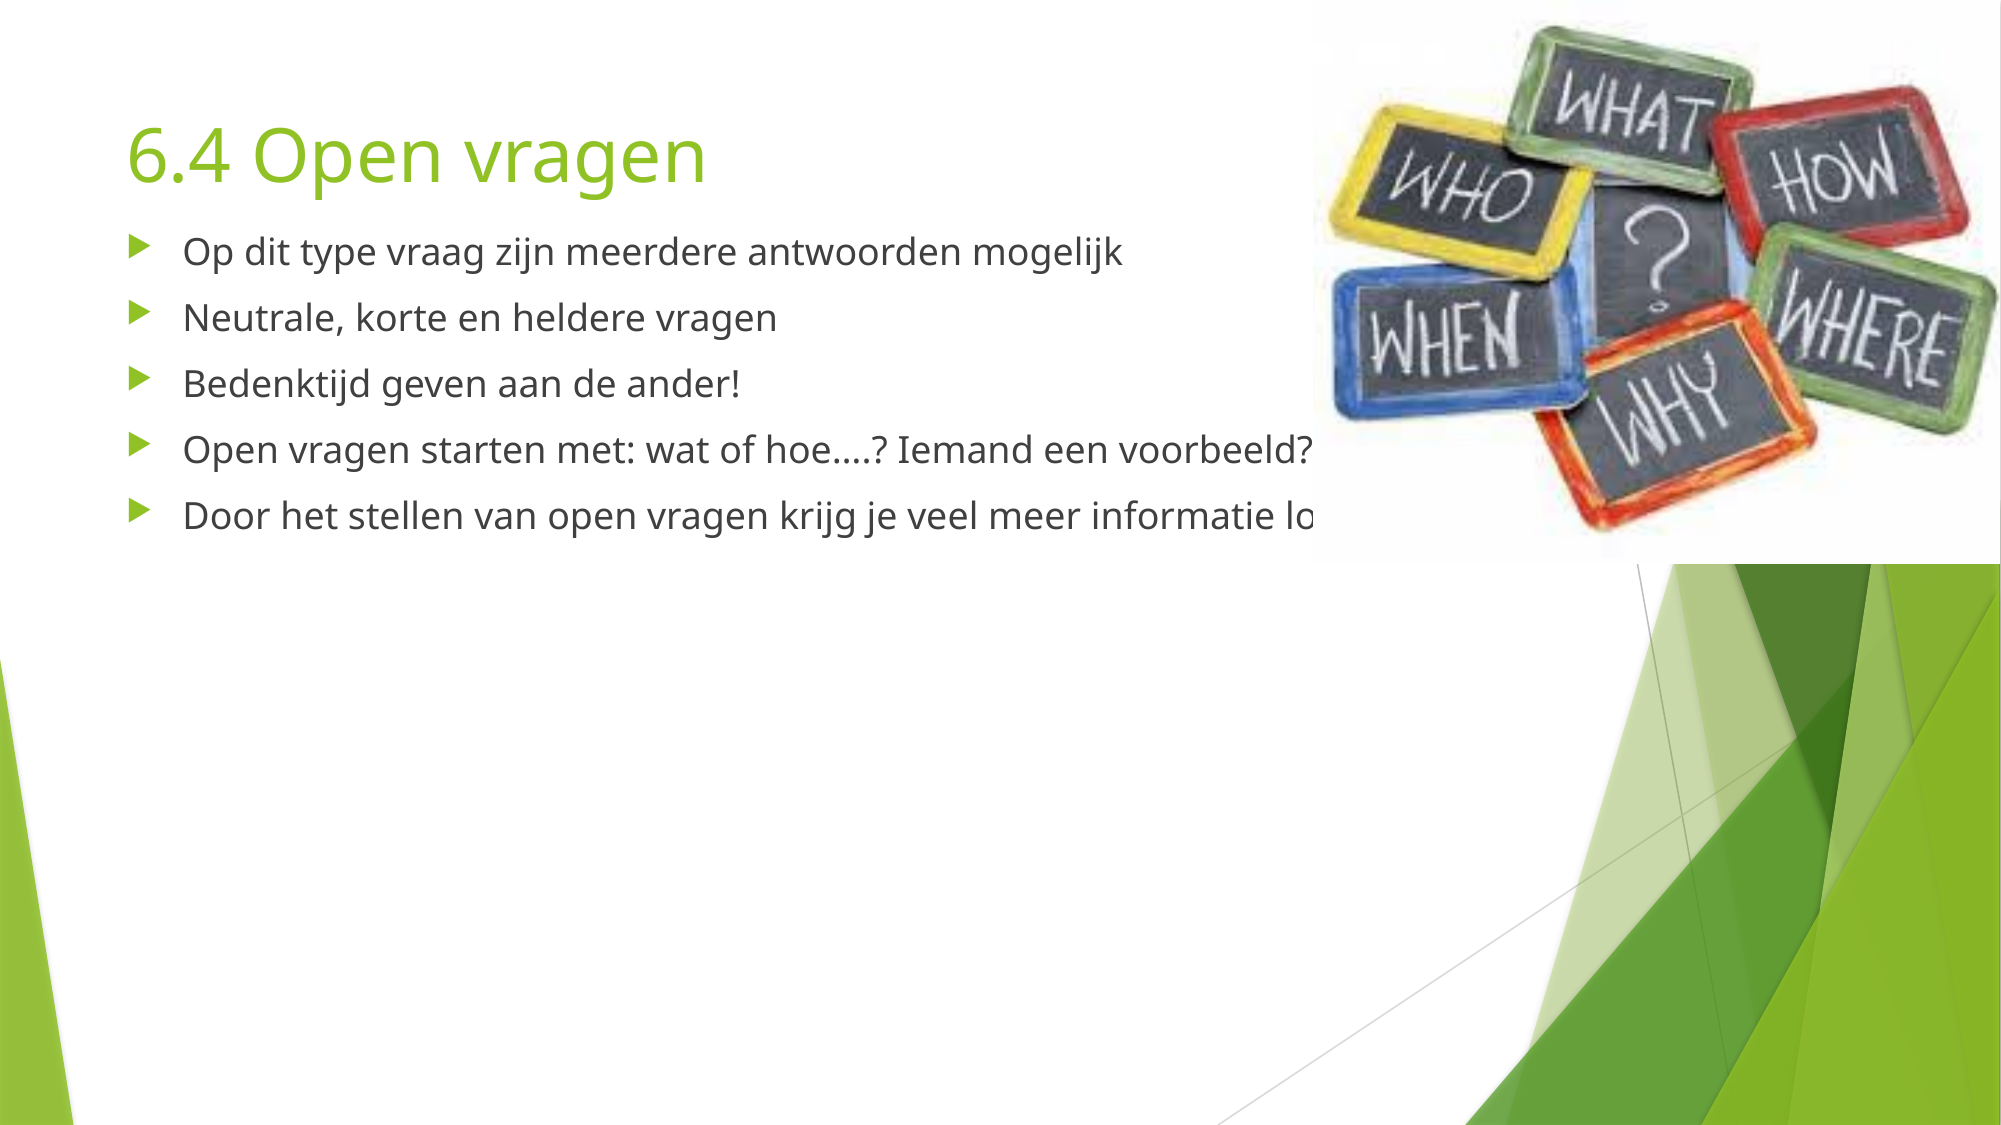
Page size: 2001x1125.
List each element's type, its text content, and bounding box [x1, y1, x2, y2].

list Op dit type vraag zijn meerdere antwoorden mogelijk Neutrale, korte en heldere vragen Bedenktijd geven aan de ander! Open vragen starten met: wat of hoe….? Iemand een voorbeeld? Door het stellen van open vragen krijg je veel meer informatie los [111, 220, 1522, 991]
picture [1312, 0, 2000, 565]
title 6.4 Open vragen [111, 99, 1307, 220]
